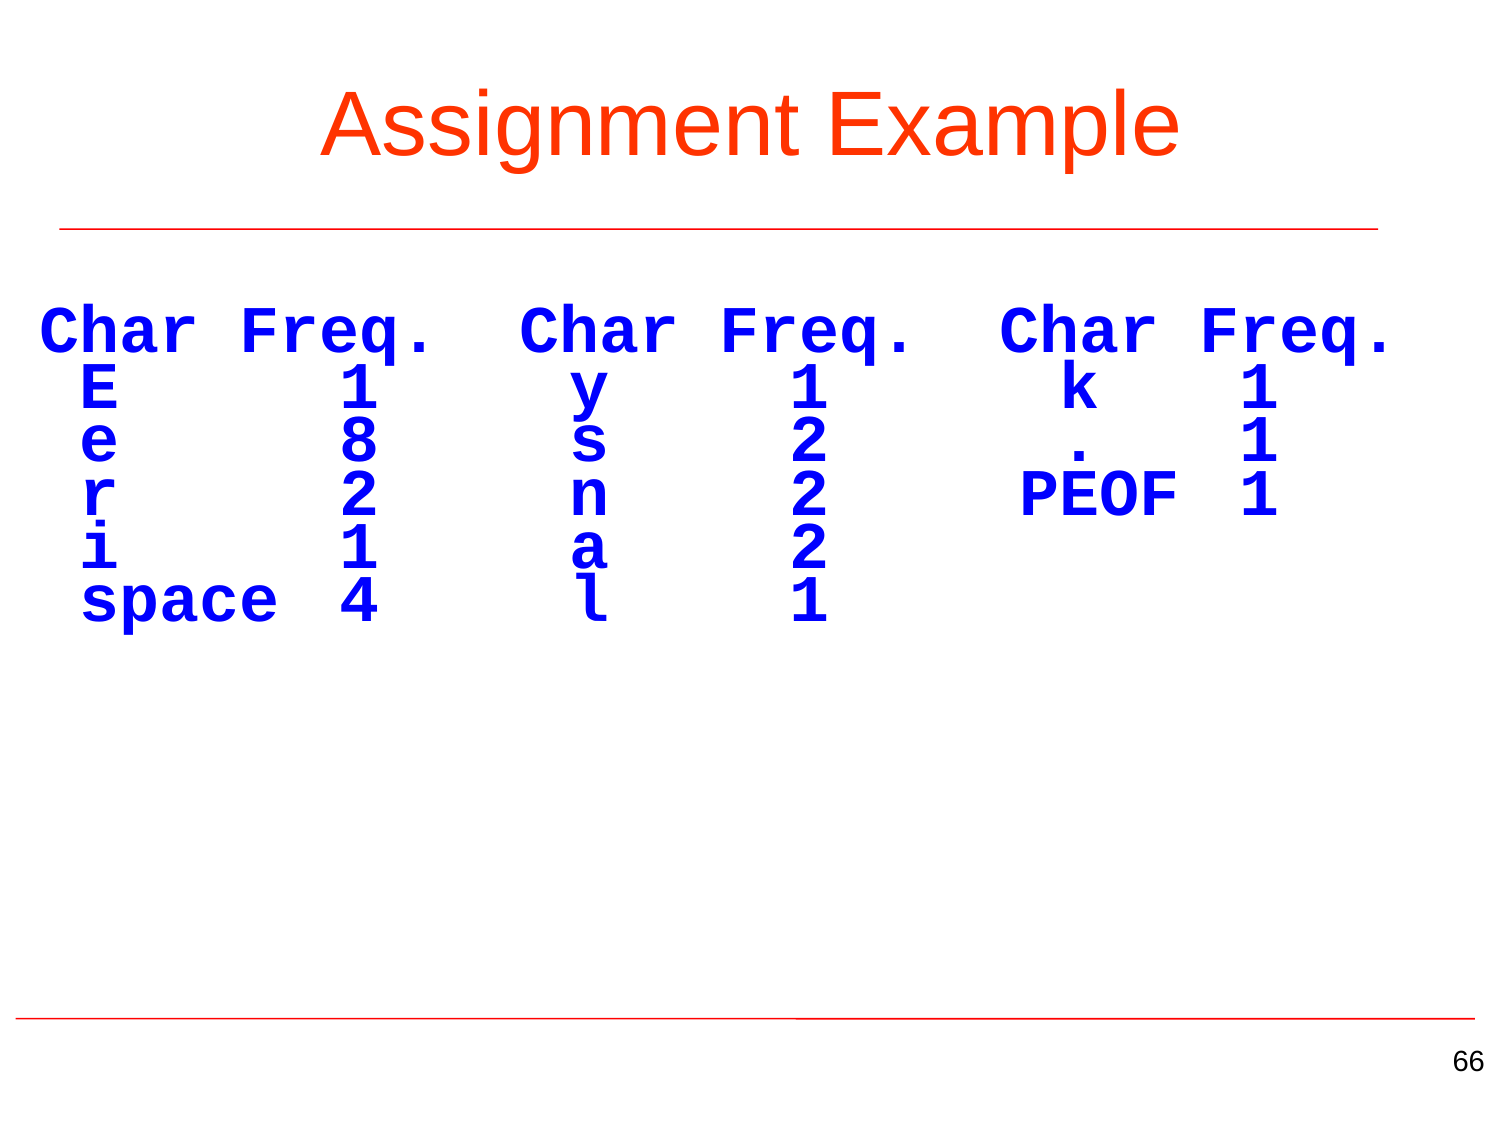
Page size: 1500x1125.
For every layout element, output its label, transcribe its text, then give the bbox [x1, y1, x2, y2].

slide_number 66 [1149, 1034, 1500, 1113]
text_box Char Freq. Char Freq. Char Freq. E 1 y 1 k 1 e 8 s 2 . 1 r 2 n 2 PEOF 1 i 1 a 2 space 4 l 1 [24, 299, 1473, 638]
title Assignment Example [114, 24, 1390, 213]
